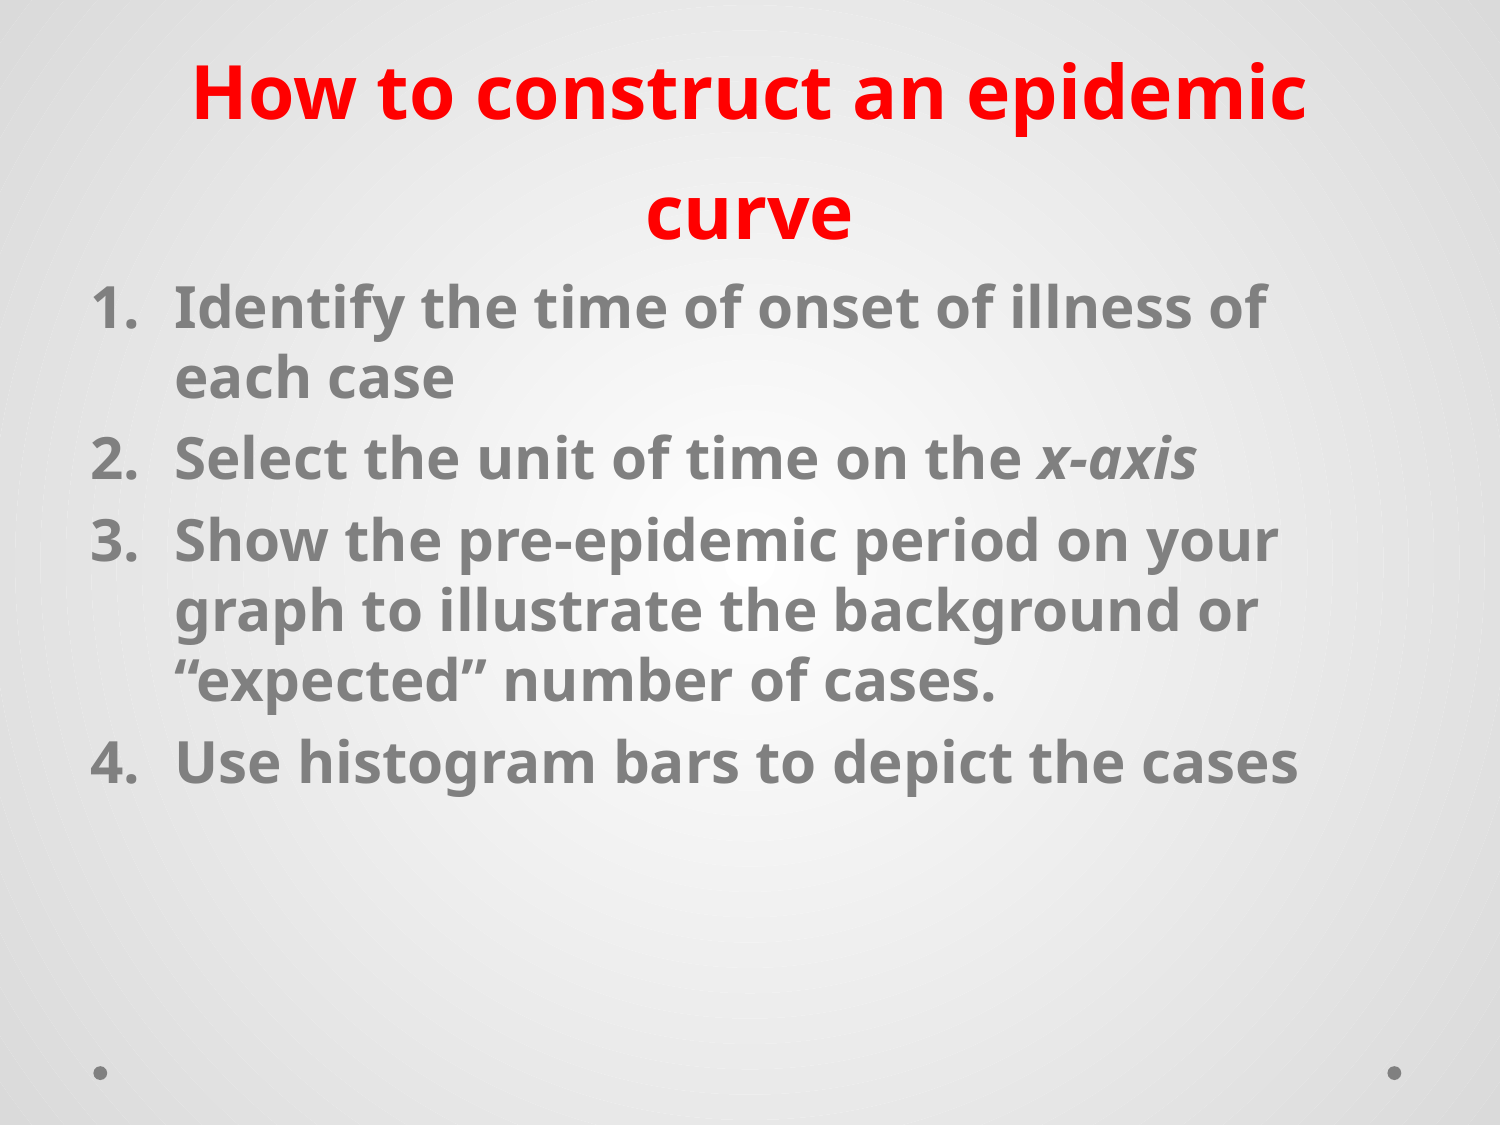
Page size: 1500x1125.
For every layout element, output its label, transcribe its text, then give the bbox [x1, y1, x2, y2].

title How to construct an epidemic curve [75, 0, 1425, 262]
list Identify the time of onset of illness of each case Select the unit of time on the x-axis Show the pre-epidemic period on your graph to illustrate the background or “expected” number of cases. Use histogram bars to depict the cases [75, 262, 1425, 1005]
